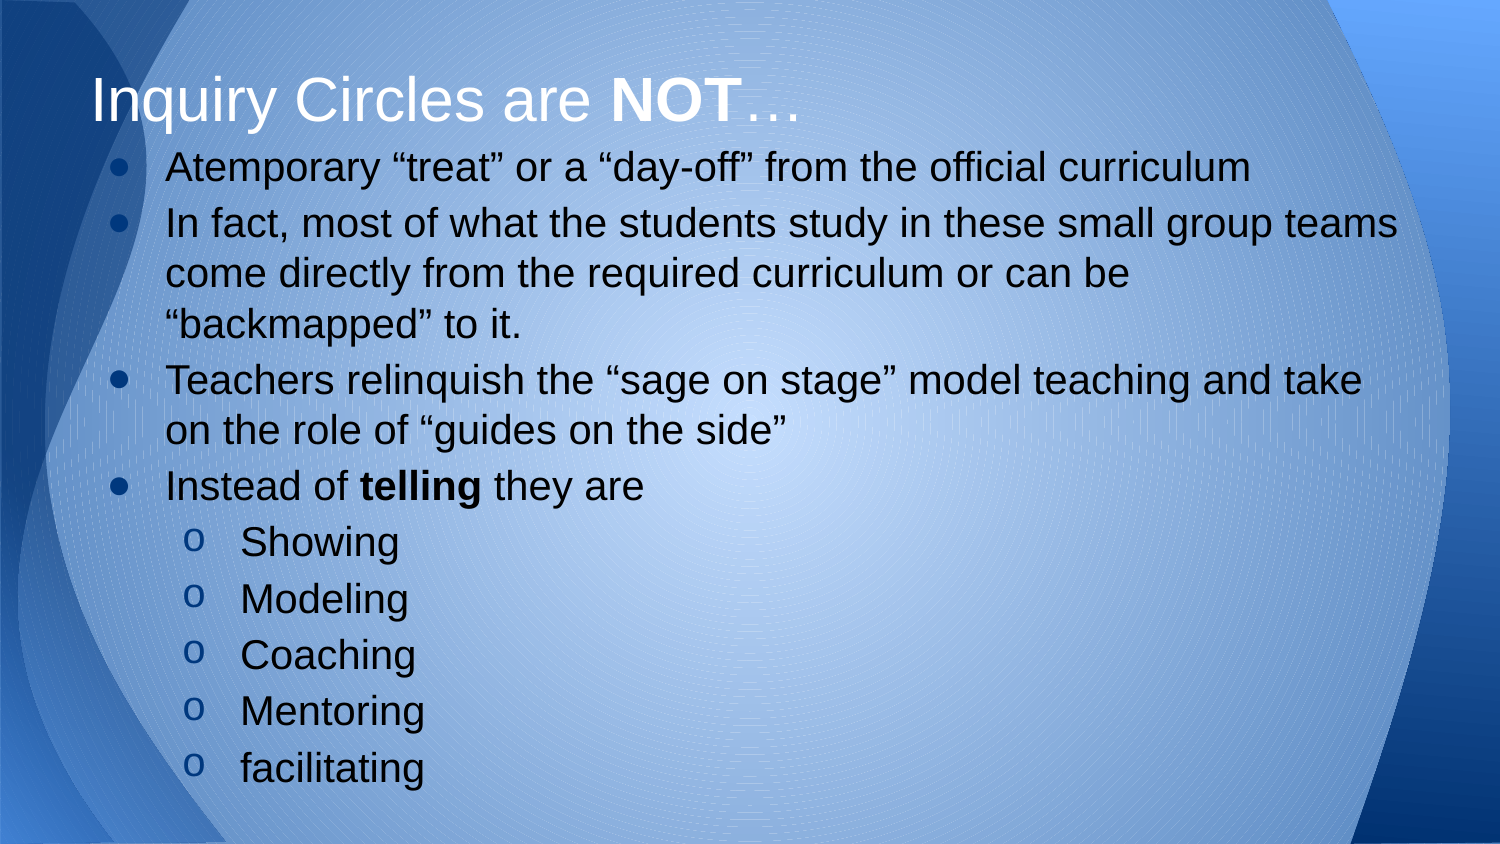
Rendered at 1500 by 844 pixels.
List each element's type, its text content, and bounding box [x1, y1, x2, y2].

list Inquiry Circles are NOT… Atemporary “treat” or a “day-off” from the official curriculum In fact, most of what the students study in these small group teams come directly from the required curriculum or can be “backmapped” to it. Teachers relinquish the “sage on stage” model teaching and take on the role of “guides on the side” Instead of telling they are Showing Modeling Coaching Mentoring facilitating [75, 32, 1425, 800]
